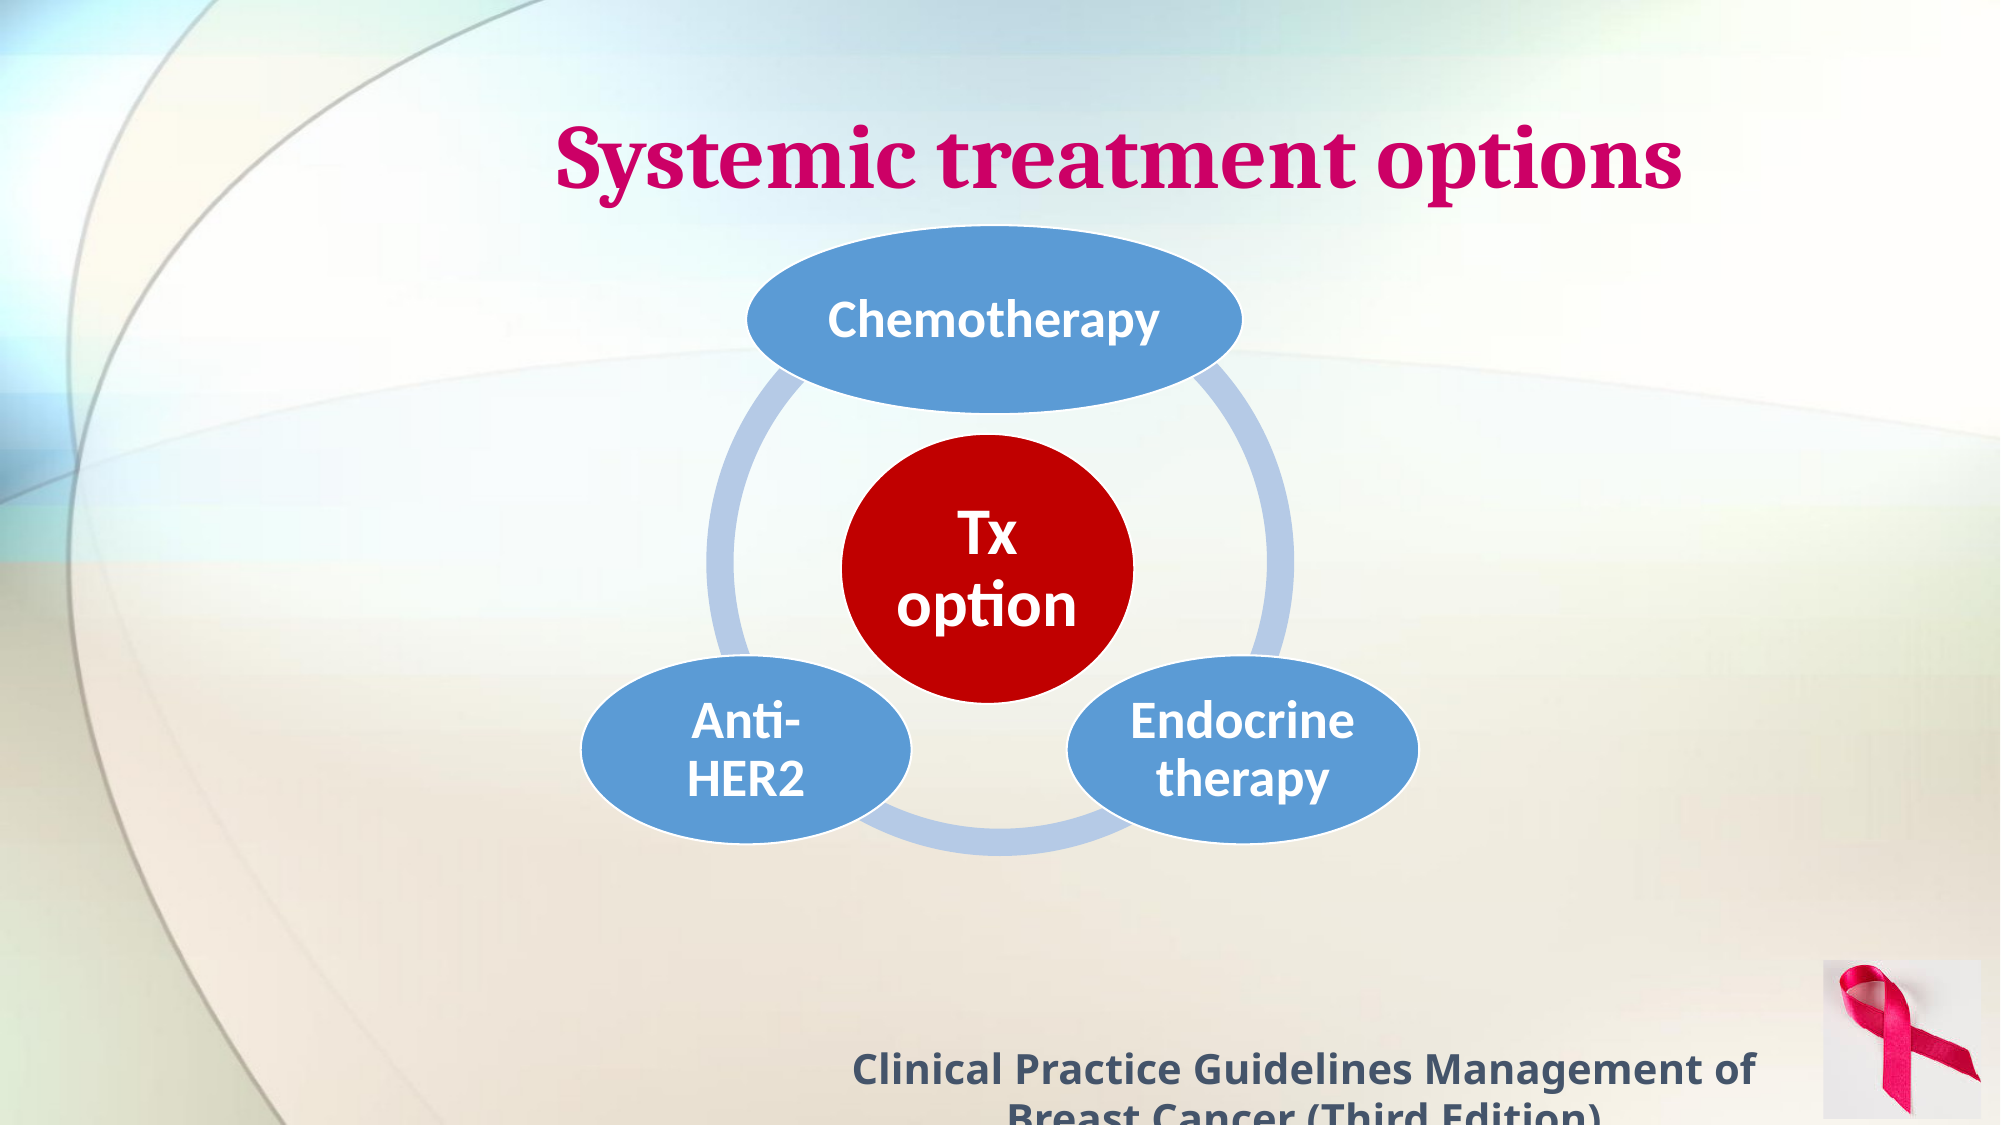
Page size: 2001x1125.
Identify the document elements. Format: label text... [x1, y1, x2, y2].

text_box Clinical Practice Guidelines Management of Breast Cancer (Third Edition) [788, 1035, 1820, 1125]
text_box [706, 416, 778, 642]
text_box [912, 814, 1080, 857]
title Systemic treatment options [381, 43, 1863, 261]
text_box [1066, 654, 1420, 845]
text_box [1223, 402, 1295, 642]
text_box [840, 433, 1135, 705]
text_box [745, 224, 1244, 415]
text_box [580, 654, 912, 845]
slide_number 5 [1325, 1042, 1813, 1103]
picture [0, 0, 2001, 1125]
